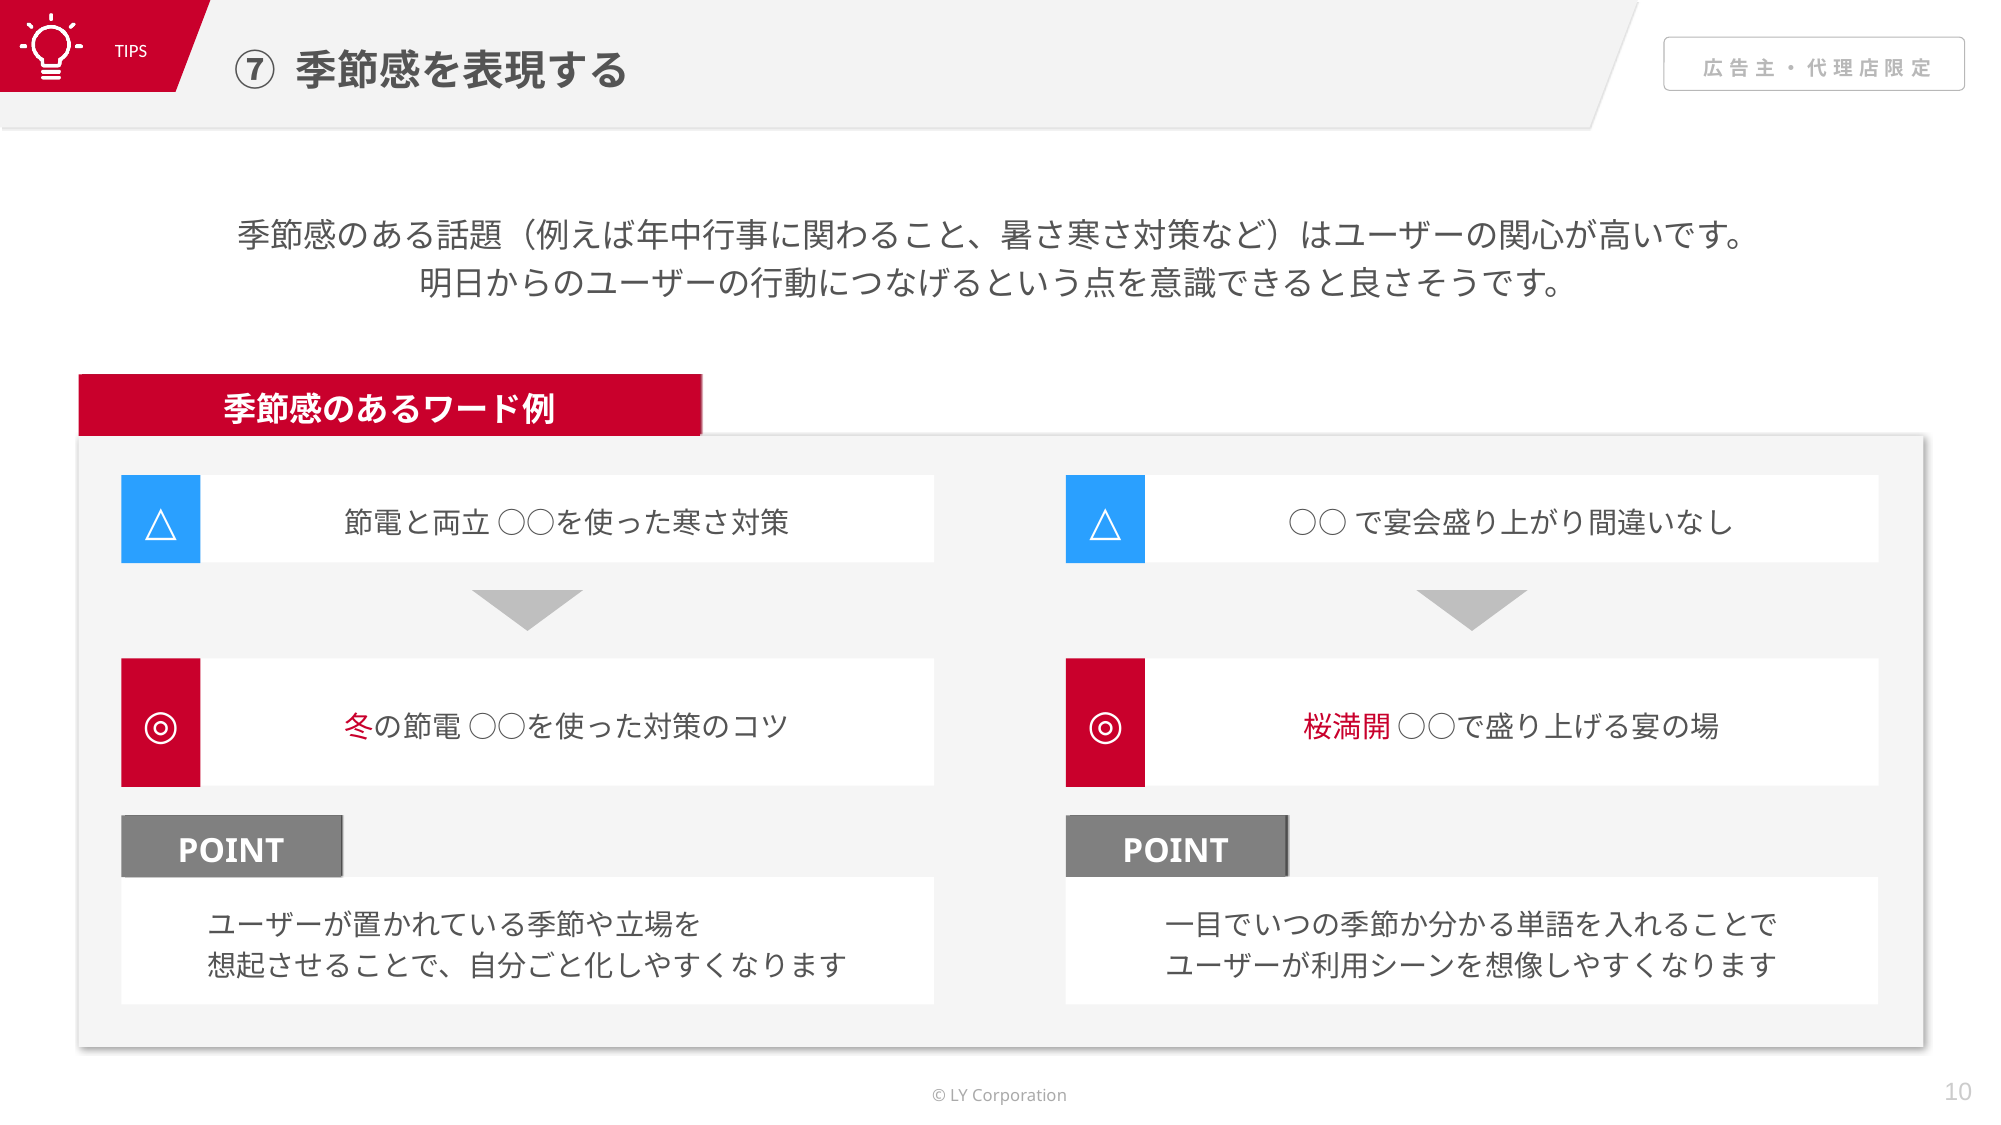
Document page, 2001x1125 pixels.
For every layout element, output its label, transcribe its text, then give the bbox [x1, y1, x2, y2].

text_box △ [1064, 473, 1147, 565]
text_box ○○で宴会盛り上がり間違いなし [1147, 475, 1879, 563]
list TIPS [98, 12, 170, 81]
picture [8, 4, 92, 87]
text_box [77, 434, 1925, 1049]
text_box POINT [1064, 813, 1287, 879]
text_box ◎ [119, 656, 202, 789]
text_box 季節感のある話題（例えば年中行事に関わること、暑さ寒さ対策など）はユーザーの関心が高いです。 明日からのユーザーの行動につなげるという点を意識できると良さそうです。 [76, 206, 1922, 302]
text_box ユーザーが置かれている季節や立場を 想起させることで、自分ごと化しやすくなります [121, 877, 934, 1005]
text_box 節電と両立 ○○を使った寒さ対策 [202, 475, 935, 563]
text_box [1414, 587, 1530, 633]
text_box 桜満開 ○○で盛り上げる宴の場 [1147, 658, 1879, 786]
text_box △ [119, 473, 202, 565]
list ⑦ 季節感を表現する [234, 41, 1570, 97]
text_box 季節感のあるワード例 [77, 372, 702, 438]
text_box 冬の節電 ○○を使った対策のコツ [202, 658, 935, 786]
text_box ◎ [1064, 656, 1147, 789]
text_box POINT [119, 813, 343, 879]
text_box 一目でいつの季節か分かる単語を入れることで ユーザーが利用シーンを想像しやすくなります [1065, 877, 1879, 1005]
text_box [469, 587, 586, 633]
